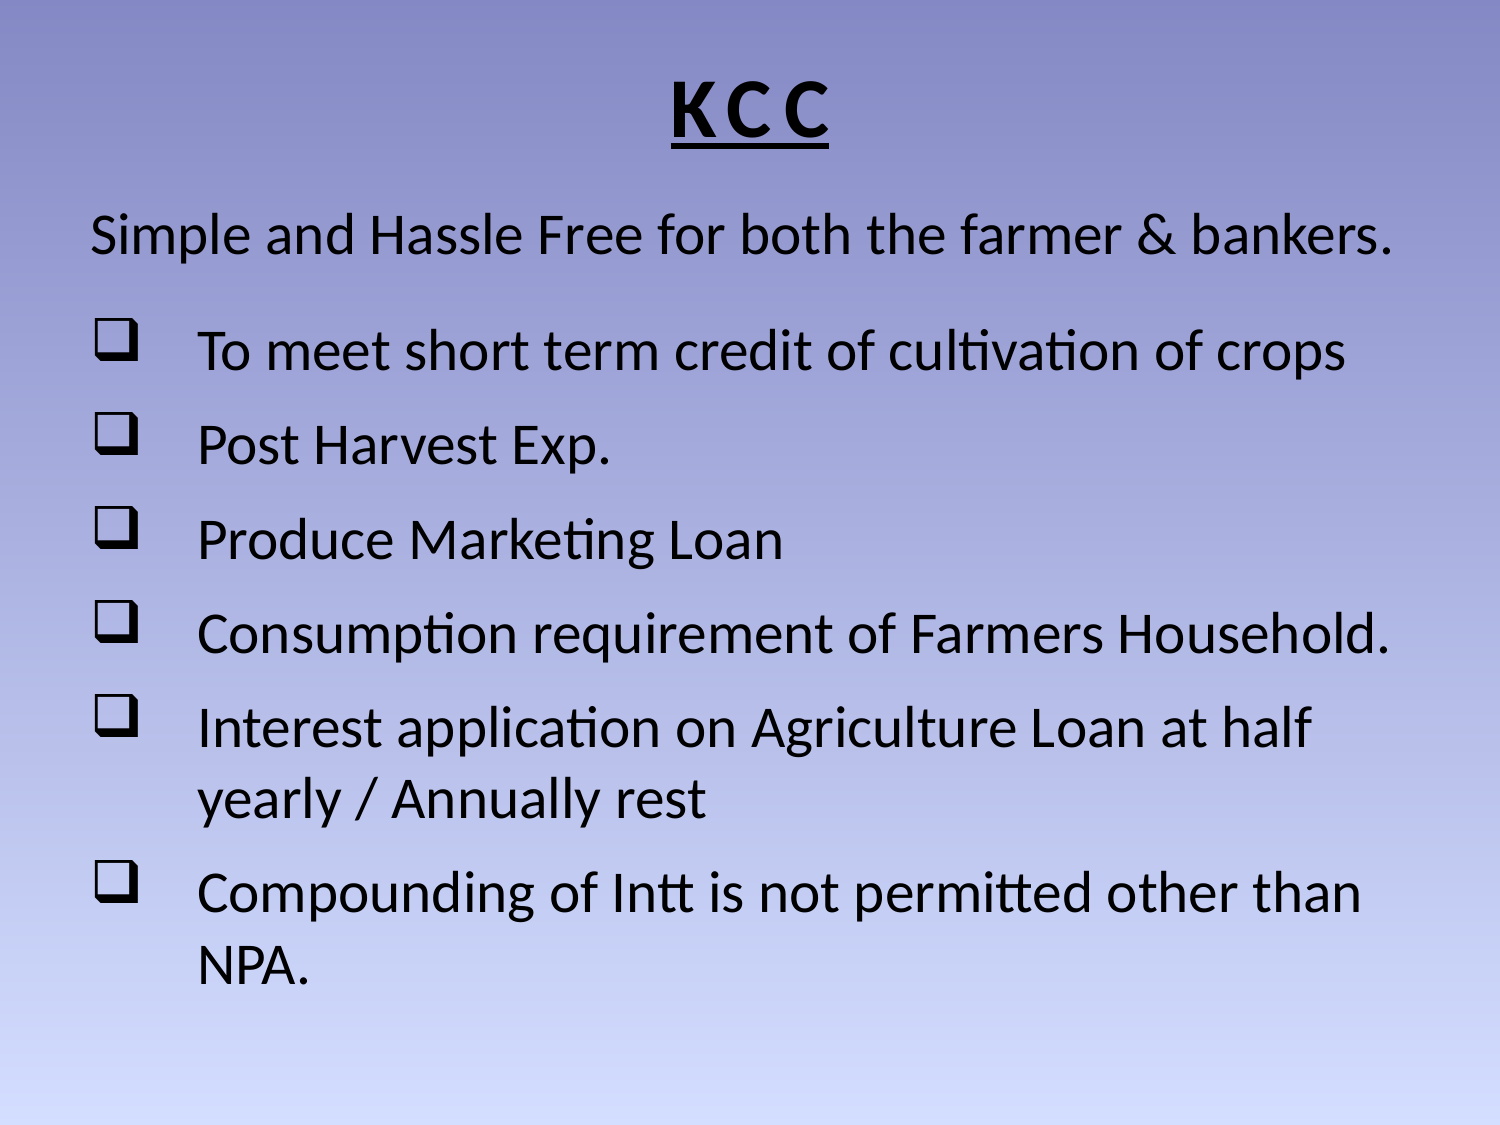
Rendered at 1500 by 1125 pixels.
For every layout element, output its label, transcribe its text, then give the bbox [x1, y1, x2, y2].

title KCC [75, 45, 1425, 163]
list Simple and Hassle Free for both the farmer & bankers. To meet short term credit of cultivation of crops Post Harvest Exp. Produce Marketing Loan Consumption requirement of Farmers Household. Interest application on Agriculture Loan at half yearly / Annually rest Compounding of Intt is not permitted other than NPA. [75, 187, 1425, 1013]
